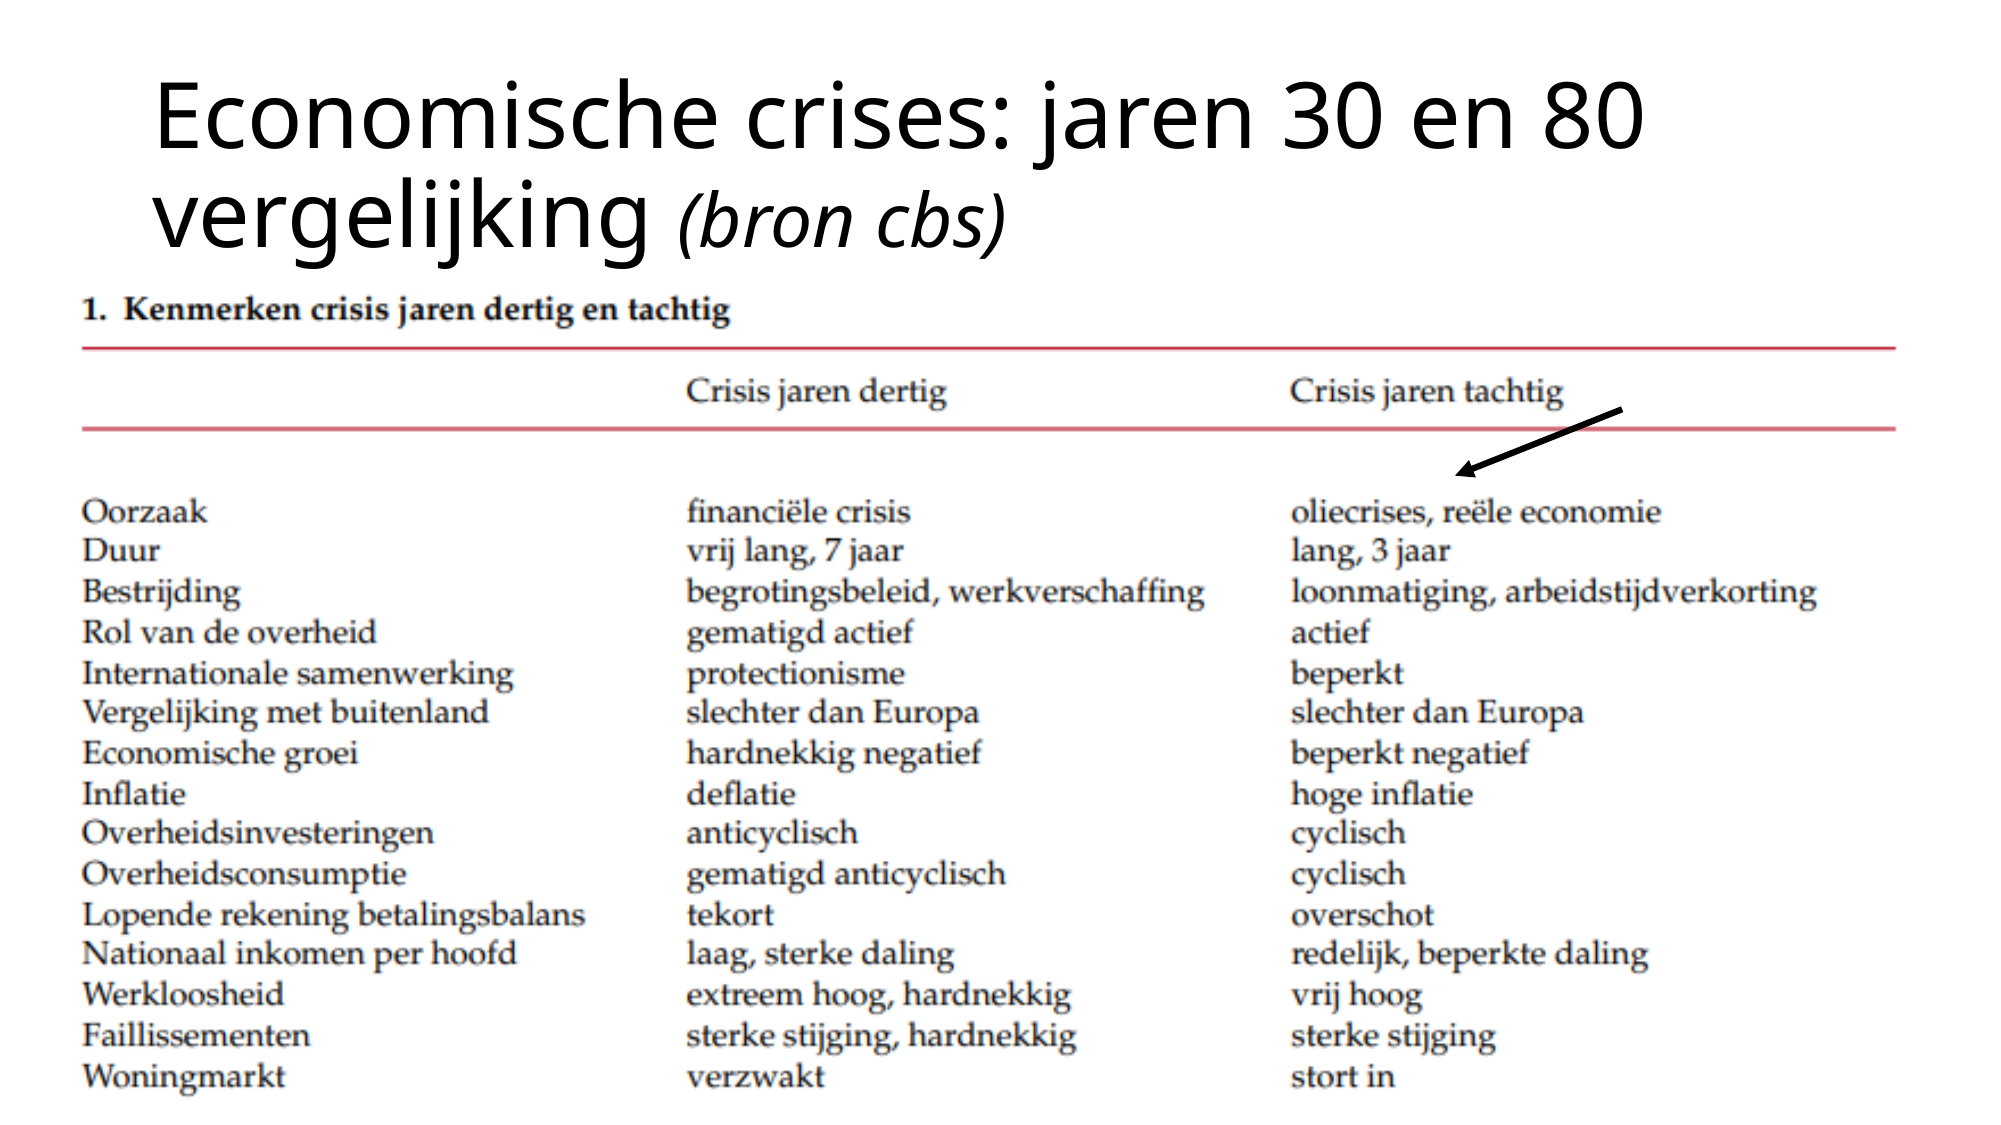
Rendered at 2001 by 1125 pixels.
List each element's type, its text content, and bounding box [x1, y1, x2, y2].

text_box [1454, 409, 1623, 476]
title Economische crises: jaren 30 en 80 vergelijking (bron cbs) [137, 59, 1863, 277]
picture [44, 277, 1901, 1125]
